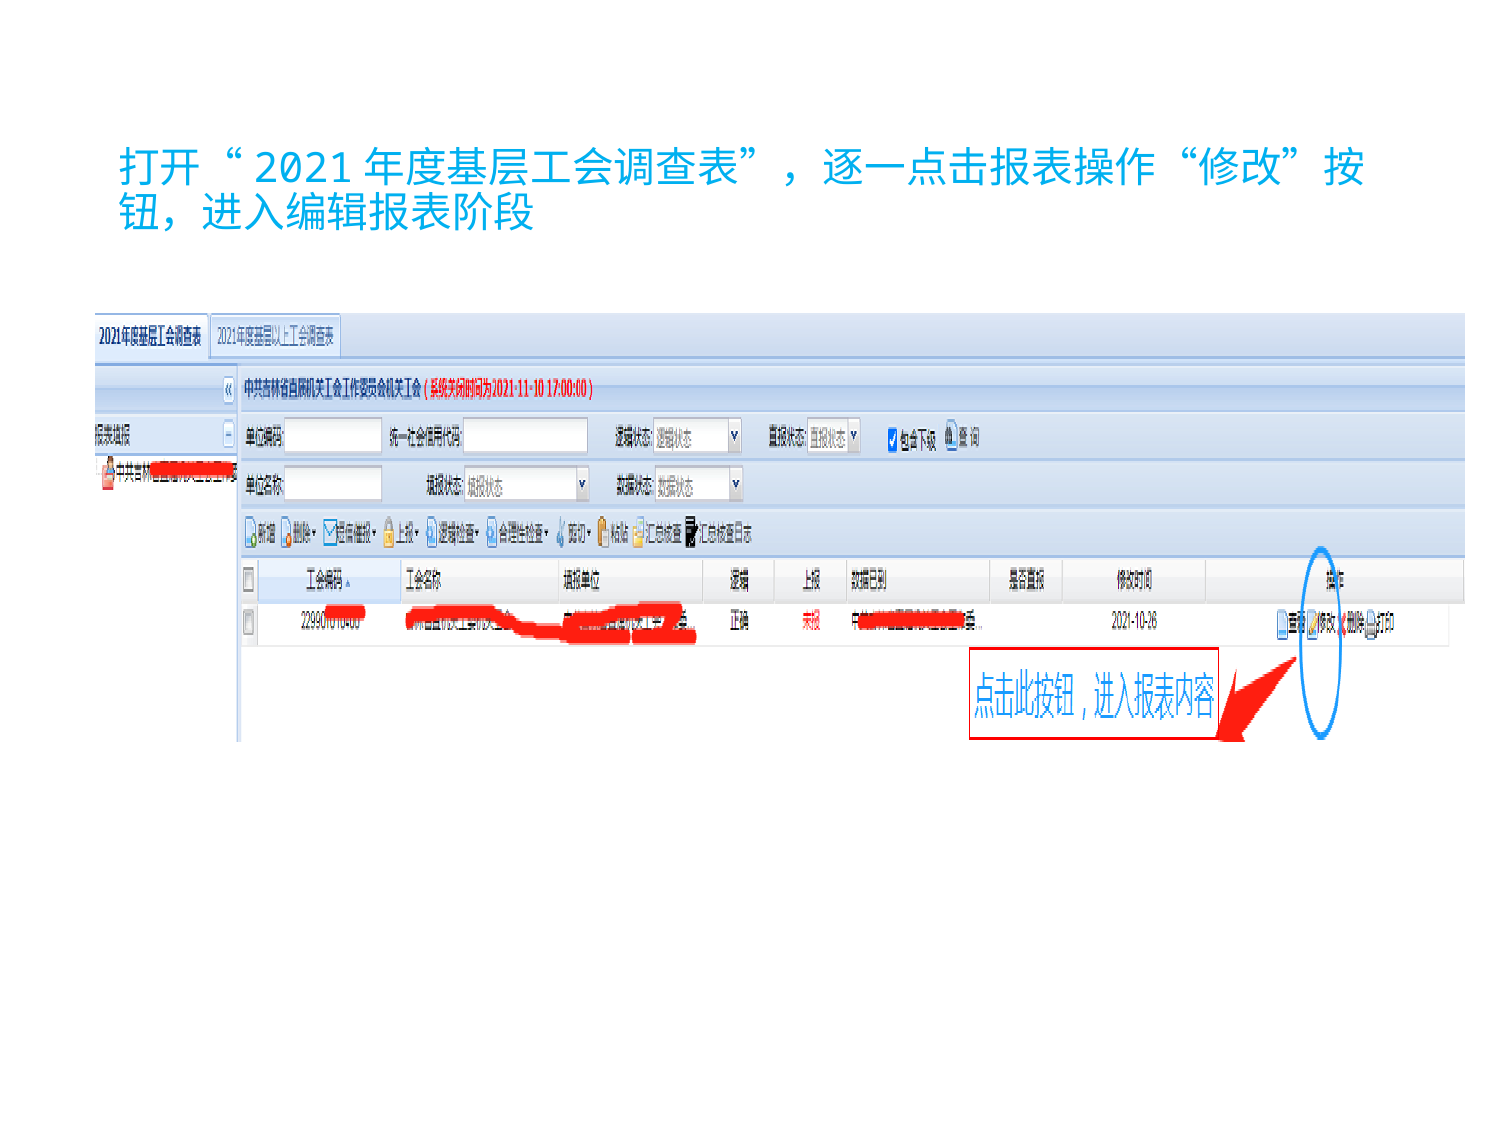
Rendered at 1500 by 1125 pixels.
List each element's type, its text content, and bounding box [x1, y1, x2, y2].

title 打开“2021年度基层工会调查表”，逐一点击报表操作“修改”按钮，进入编辑报表阶段 [103, 59, 1397, 278]
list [94, 313, 1465, 847]
